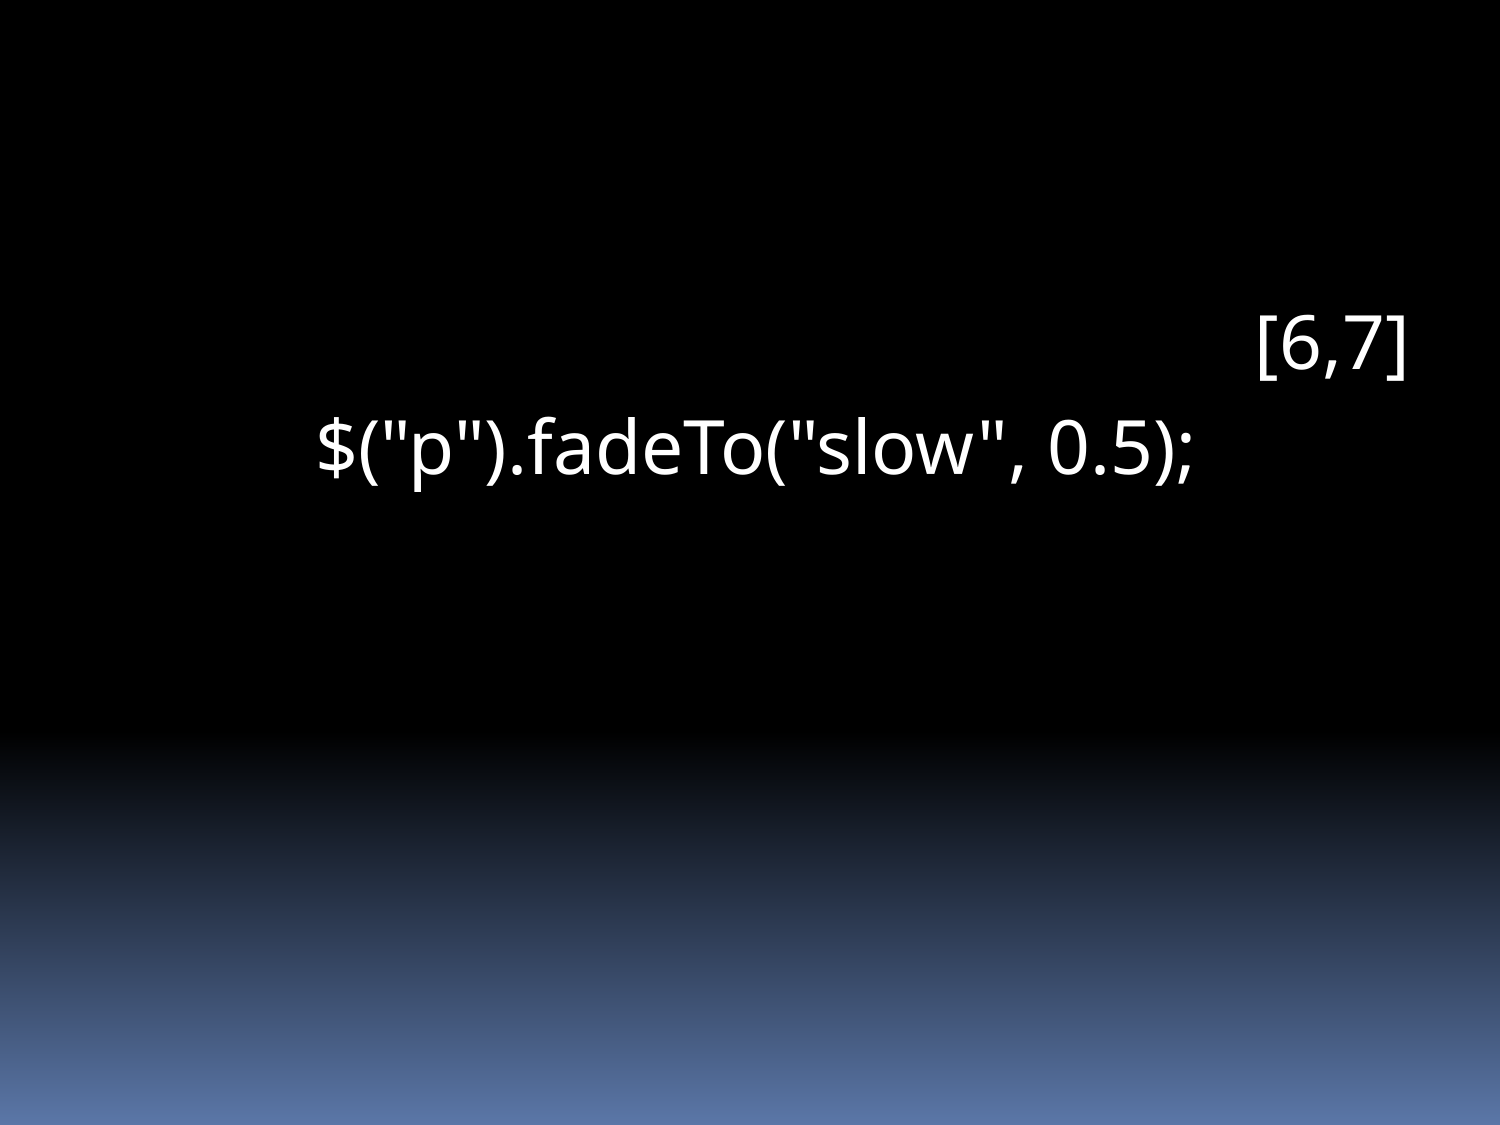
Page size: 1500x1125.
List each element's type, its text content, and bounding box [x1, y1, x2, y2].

list [6,7] $("p").fadeTo("slow", 0.5); [75, 287, 1425, 1038]
